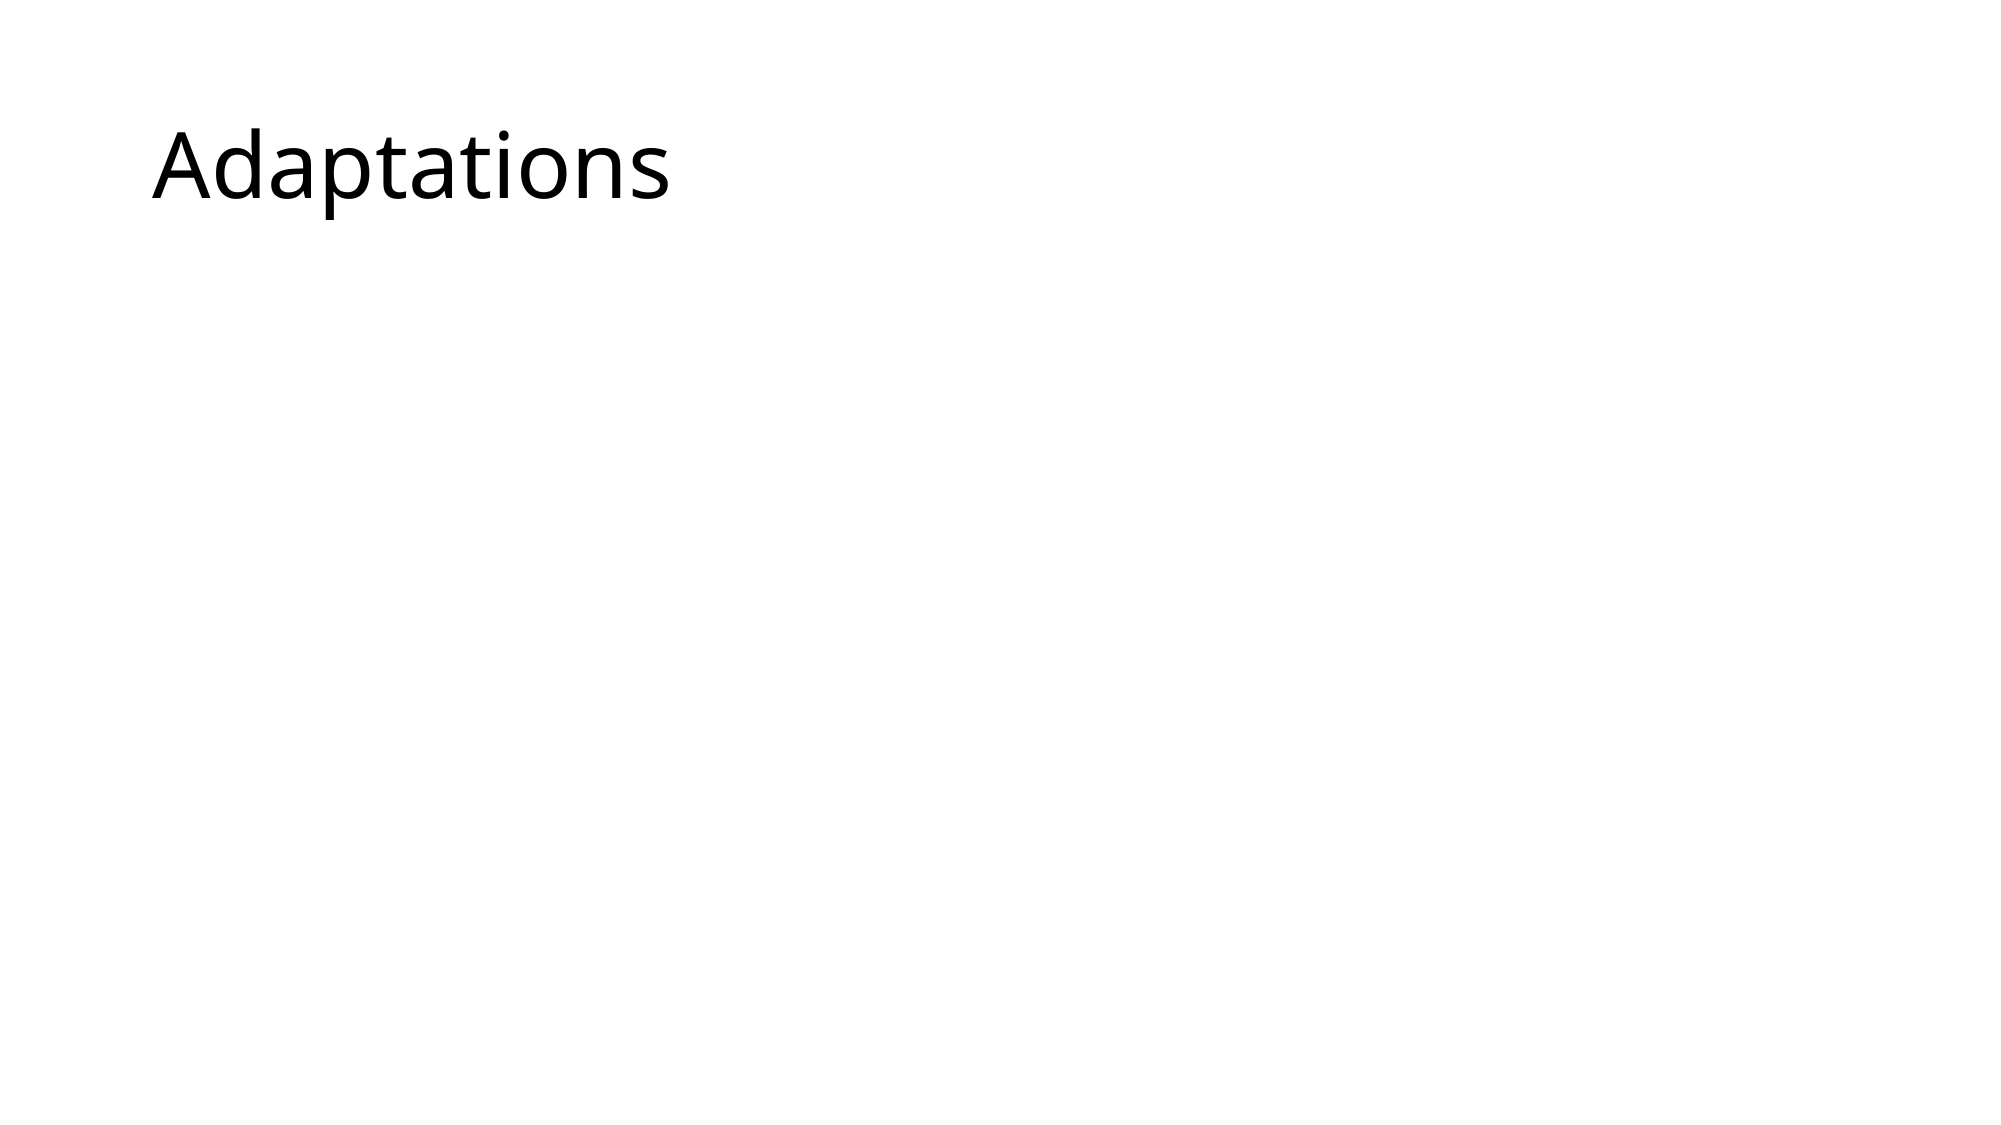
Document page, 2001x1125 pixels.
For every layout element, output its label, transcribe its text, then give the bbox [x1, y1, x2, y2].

title Adaptations [137, 59, 1863, 278]
